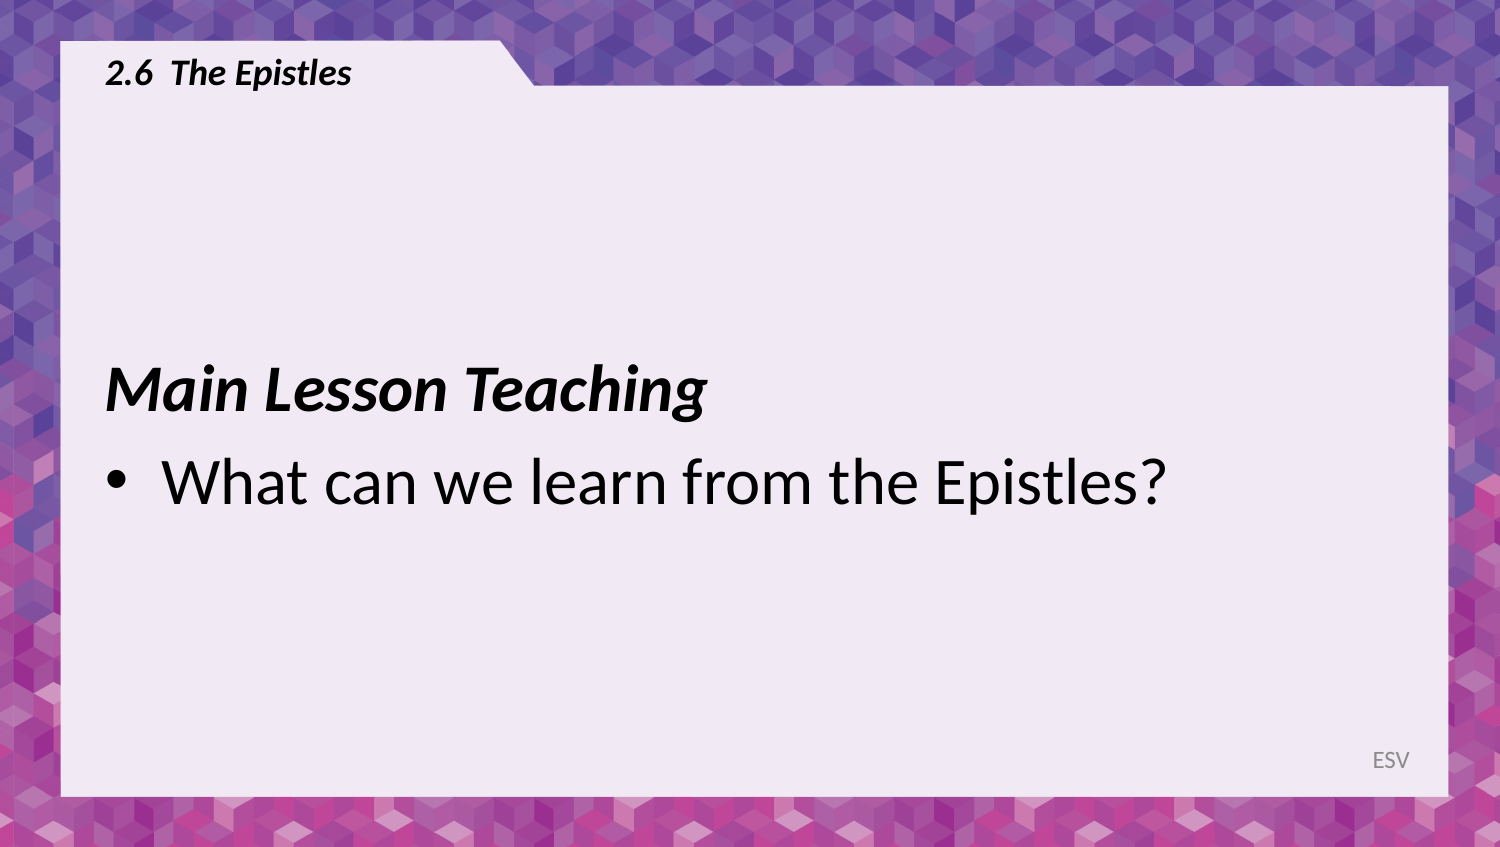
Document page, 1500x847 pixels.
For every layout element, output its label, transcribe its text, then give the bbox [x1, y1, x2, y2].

footer ESV [950, 736, 1425, 782]
title 2.6 The Epistles [89, 33, 1420, 108]
list Main Lesson Teaching What can we learn from the Epistles? [89, 141, 1403, 722]
picture [0, 0, 1500, 847]
